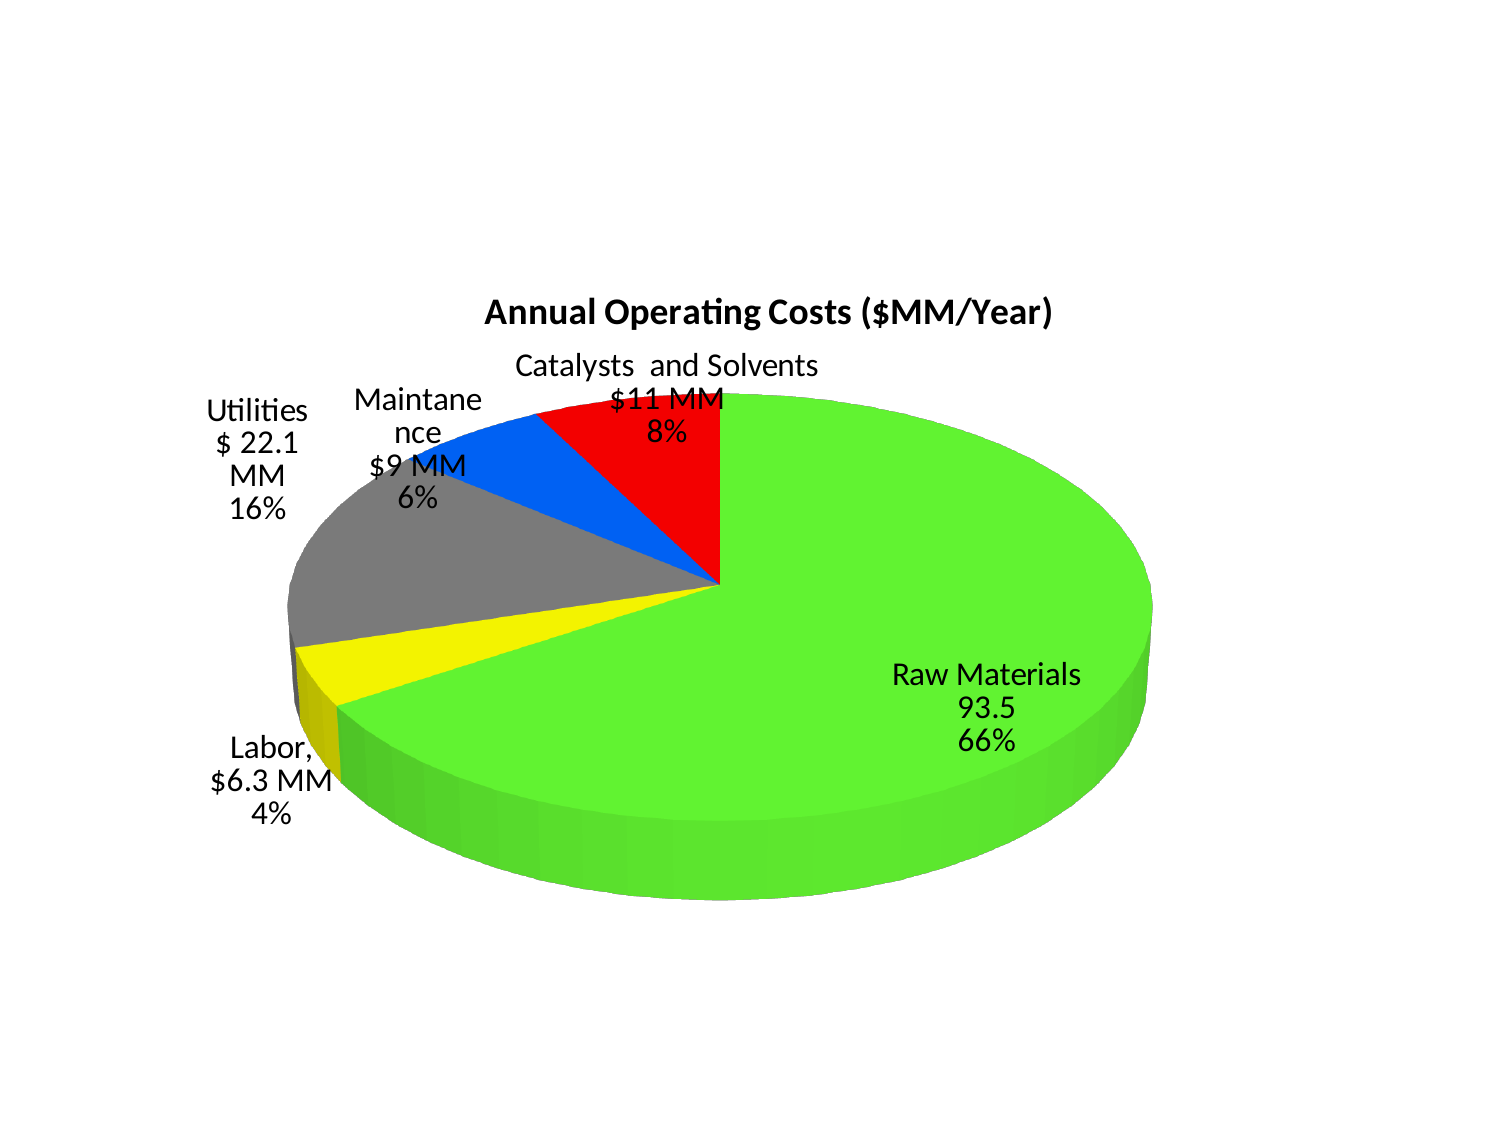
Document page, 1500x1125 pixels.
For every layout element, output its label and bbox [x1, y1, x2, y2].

chart [74, 262, 1426, 1006]
